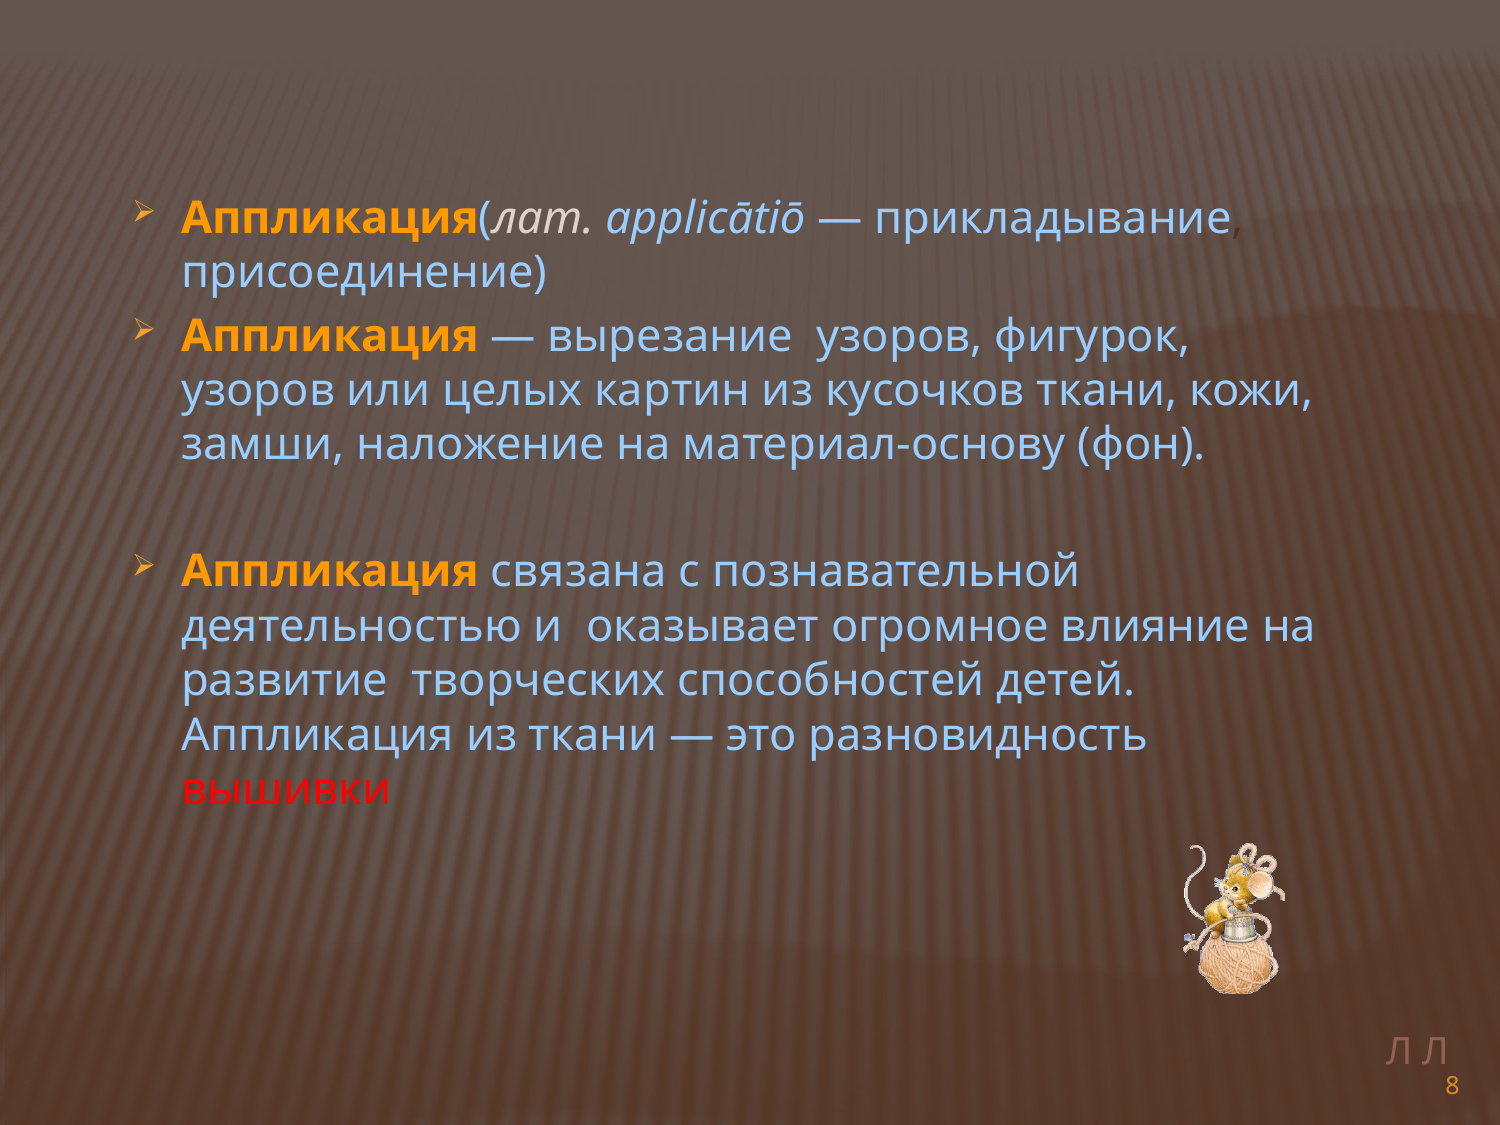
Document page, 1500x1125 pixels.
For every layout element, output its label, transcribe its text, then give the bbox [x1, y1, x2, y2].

slide_number 8 [1350, 1061, 1475, 1103]
text_box Л Л [1371, 1019, 1500, 1080]
list Аппликация(лат. applicātiō — прикладывание, присоединение) Аппликация — вырезание узоров, фигурок, узоров или целых картин из кусочков ткани, кожи, замши, наложение на материал-основу (фон). Аппликация связана с познавательной деятельностью и оказывает огромное влияние на развитие творческих способностей детей. Аппликация из ткани — это разновидность вышивки [117, 117, 1343, 860]
picture [1183, 843, 1285, 994]
